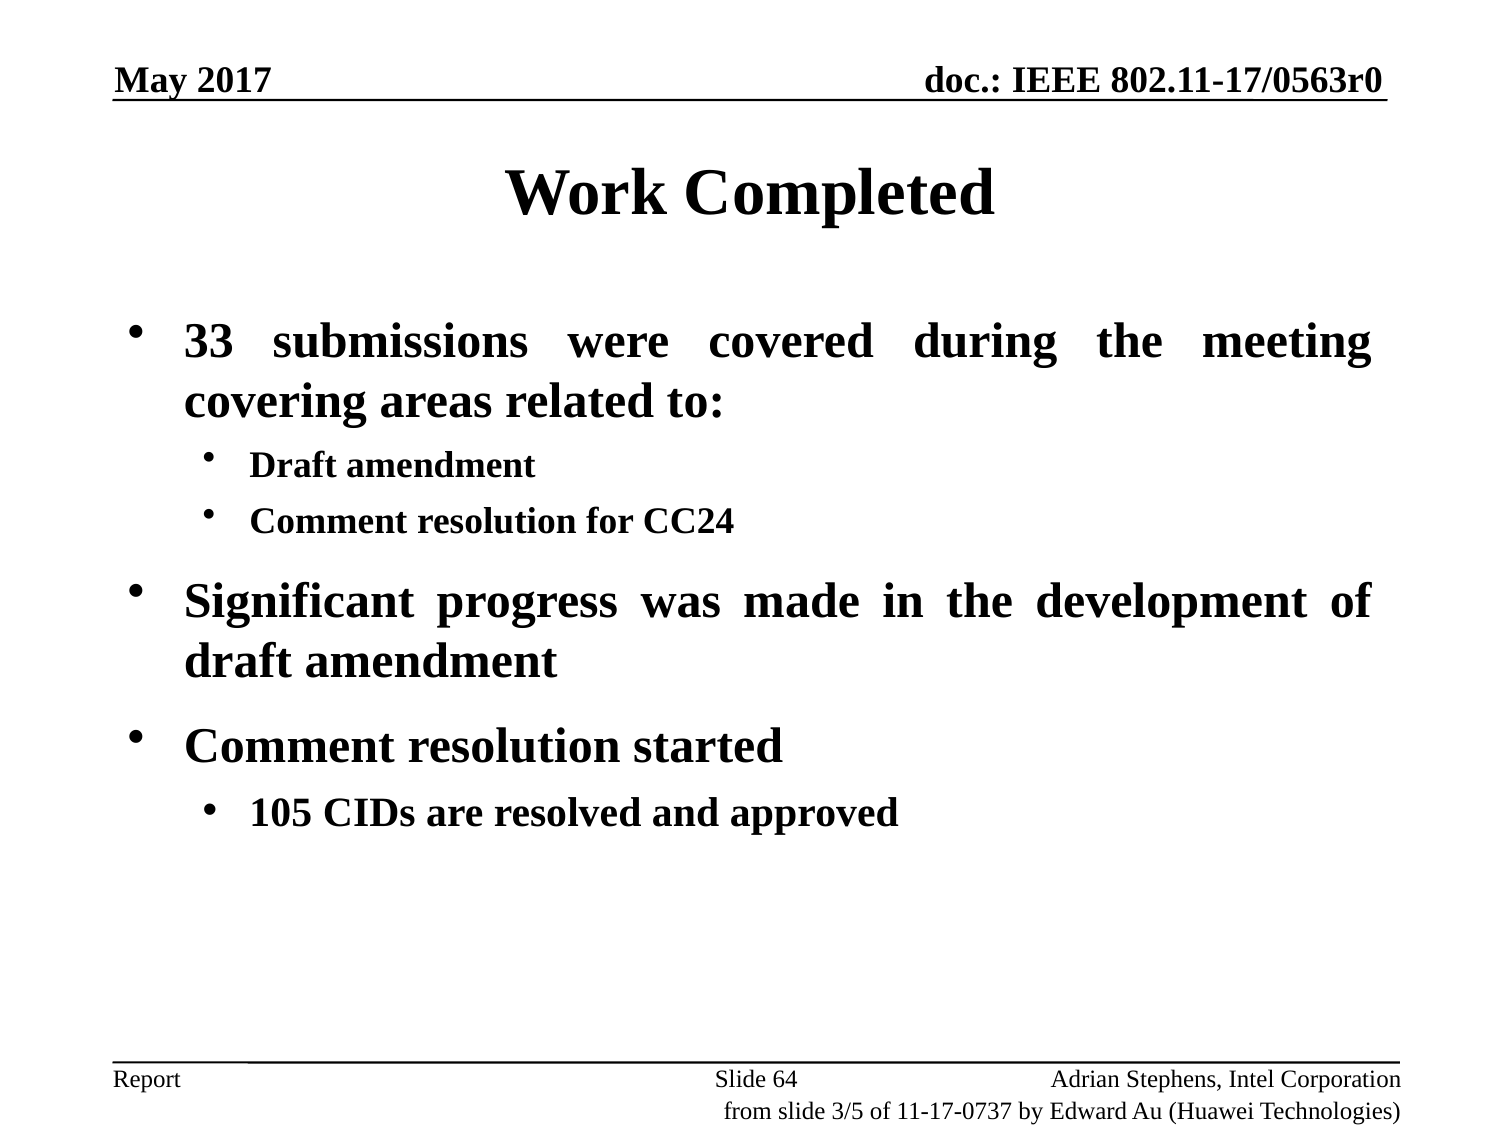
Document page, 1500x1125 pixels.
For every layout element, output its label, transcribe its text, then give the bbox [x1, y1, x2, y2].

footer Adrian Stephens, Intel Corporation [1024, 1061, 1402, 1087]
slide_number Slide 64 [711, 1061, 801, 1087]
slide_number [114, 54, 374, 101]
text_box 33 submissions were covered during the meeting covering areas related to: Draft amendment Comment resolution for CC24 Significant progress was made in the development of draft amendment Comment resolution started 105 CIDs are resolved and approved [112, 299, 1388, 1025]
text_box Work Completed [112, 99, 1388, 275]
text_box from slide 3/5 of 11-17-0737 by Edward Au (Huawei Technologies) [343, 1087, 1417, 1125]
